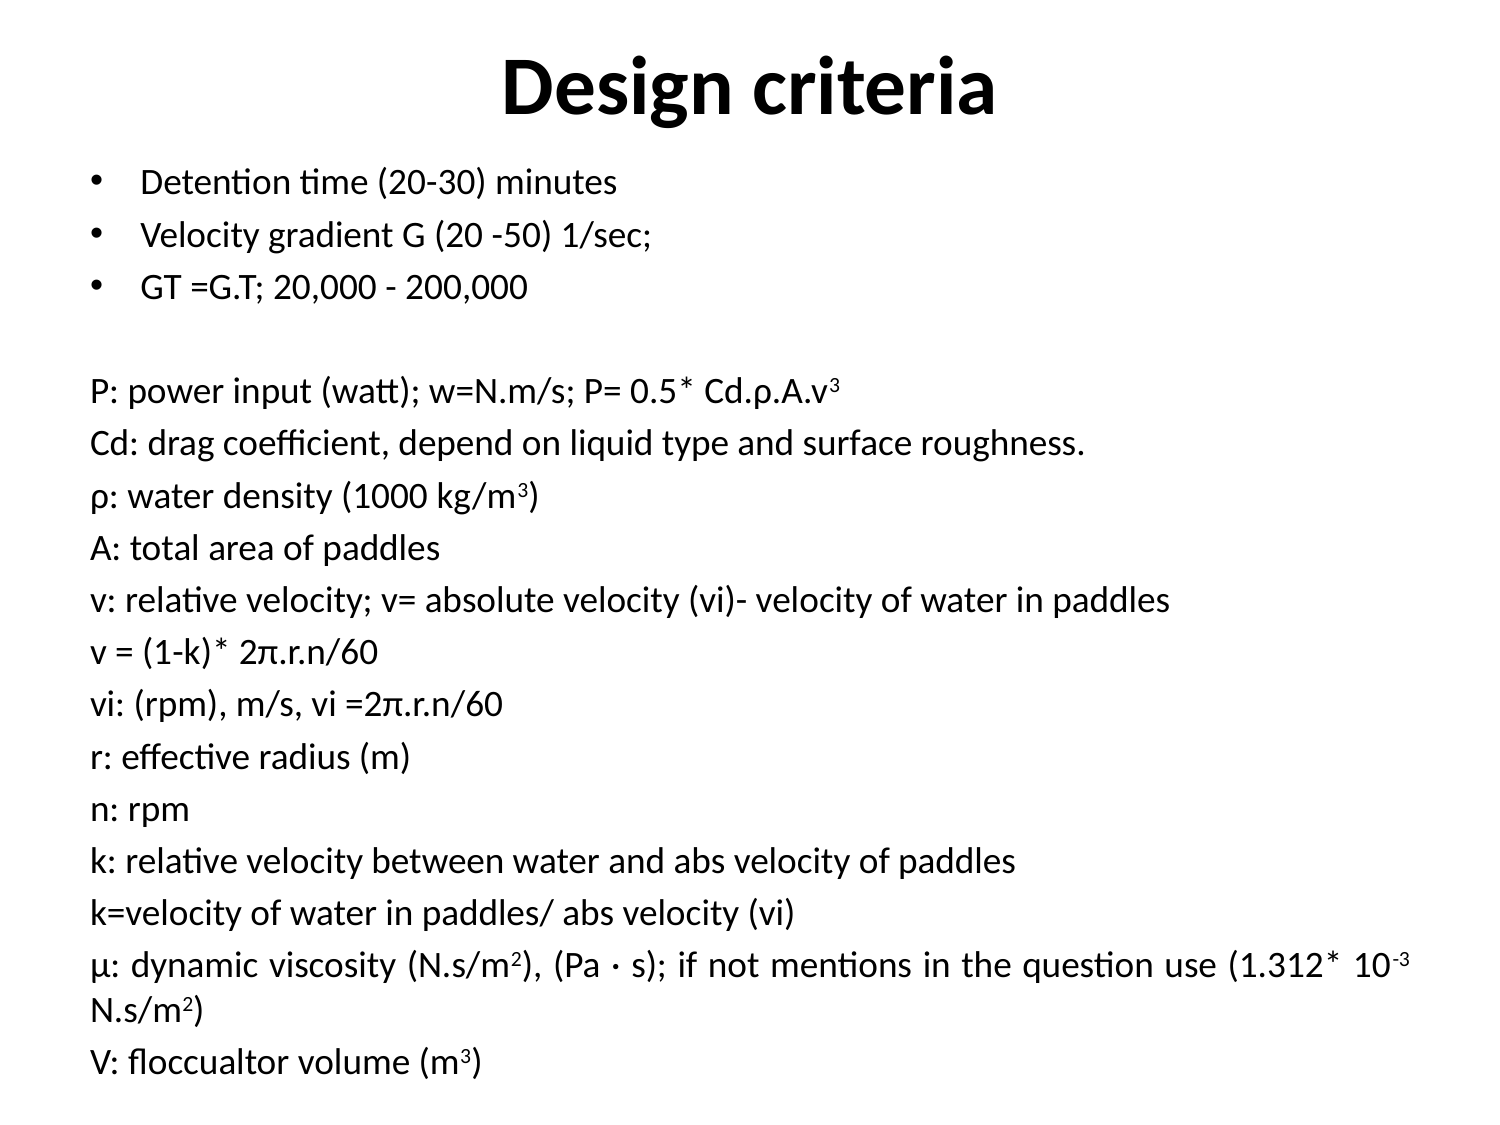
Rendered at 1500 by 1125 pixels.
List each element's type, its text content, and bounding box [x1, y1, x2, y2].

title Design criteria [75, 0, 1425, 175]
